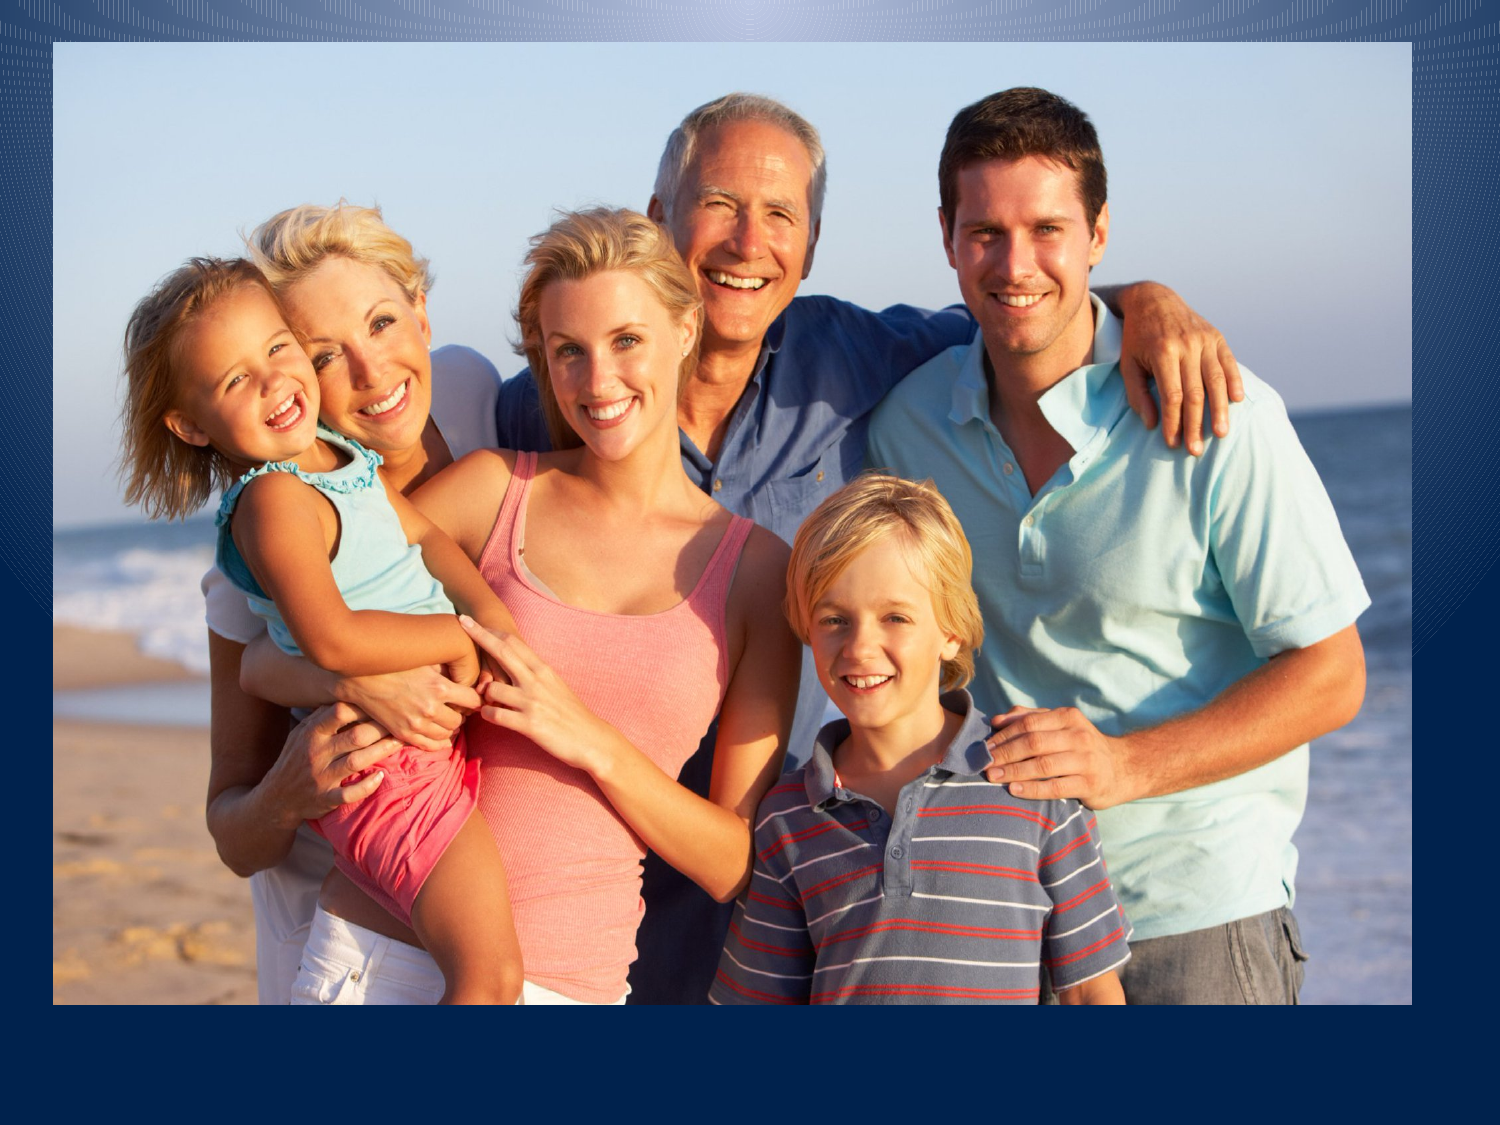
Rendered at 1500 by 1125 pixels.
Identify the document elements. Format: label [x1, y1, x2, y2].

list [52, 42, 1412, 1006]
